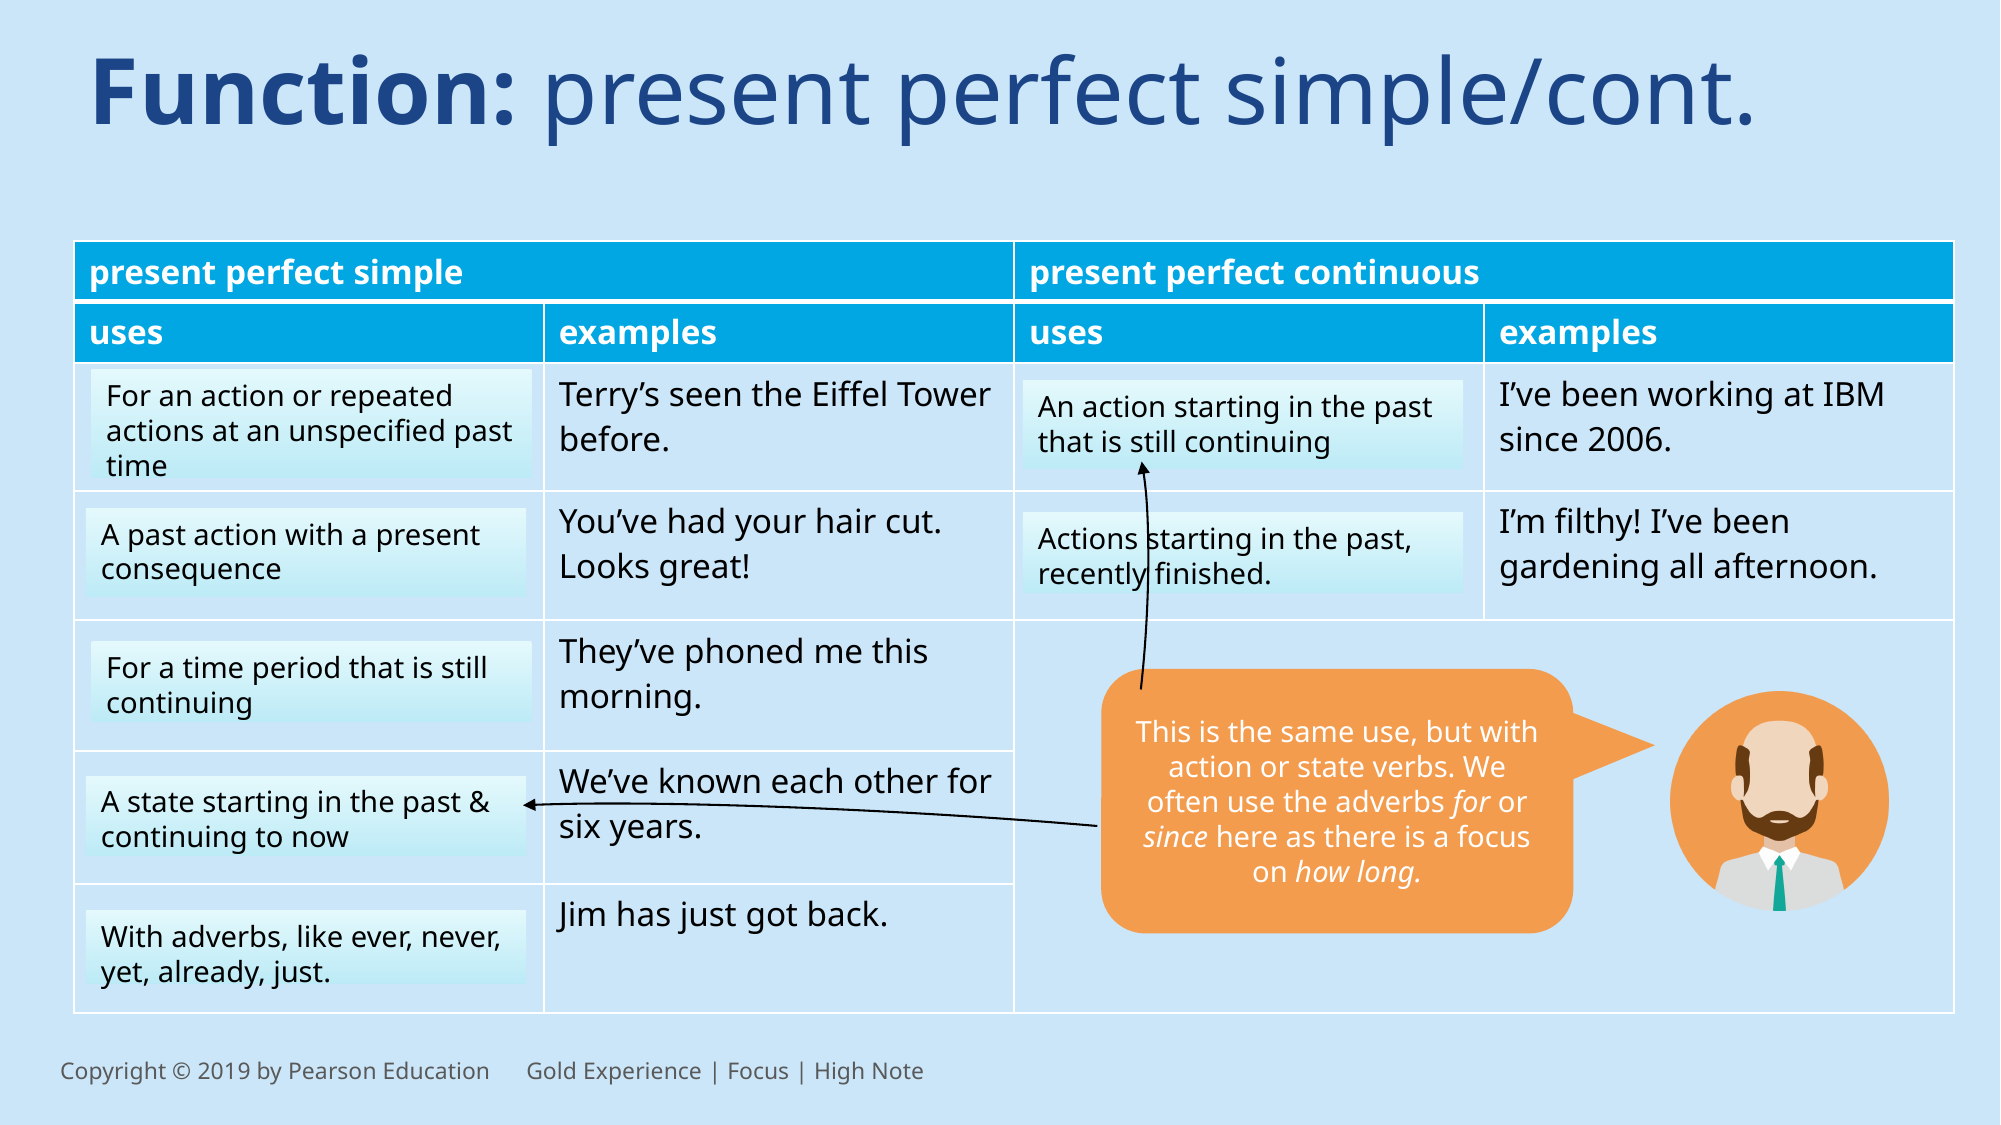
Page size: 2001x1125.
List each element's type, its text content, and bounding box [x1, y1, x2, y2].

text_box [1116, 461, 1150, 690]
table_cell Terry’s seen the Eiffel Tower before. [545, 364, 1013, 490]
text_box Actions starting in the past, recently finished. [1148, 512, 1464, 593]
table_cell [1015, 621, 1953, 1012]
text_box An action starting in the past that is still continuing [1022, 380, 1464, 469]
table_cell examples [545, 304, 1013, 362]
table_cell examples [1485, 304, 1953, 362]
table_cell [75, 364, 543, 490]
footer Copyright © 2019 by Pearson Education Gold Experience | Focus | High Note [45, 1040, 1084, 1101]
text_box A state starting in the past & continuing to now [85, 776, 527, 856]
text_box Actions starting in the past, recently finished. [1022, 512, 1133, 593]
table_cell Jim has just got back. [545, 885, 1013, 1012]
picture [1670, 691, 1890, 911]
table_cell We’ve known each other for six years. [545, 808, 1013, 883]
table_cell We’ve known each other for six years. [545, 752, 1013, 819]
text_box Function: present perfect simple/cont. [73, 37, 1839, 253]
table_cell [1147, 492, 1483, 619]
text_box This is the same use, but with action or state verbs. We often use the adverbs for or since here as there is a focus on how long. [1101, 668, 1655, 934]
table_header present perfect continuous [1015, 242, 1953, 299]
table_cell You’ve had your hair cut. Looks great! [545, 492, 1013, 619]
text_box With adverbs, like ever, never, yet, already, just. [85, 910, 527, 984]
table_cell [75, 885, 543, 1012]
table_cell [75, 752, 543, 883]
table_cell I’m filthy! I’ve been gardening all afternoon. [1485, 492, 1953, 619]
table_cell They’ve phoned me this morning. [545, 621, 1013, 750]
table_header present perfect simple [75, 253, 1013, 299]
text_box [522, 798, 1098, 842]
text_box For a time period that is still continuing [91, 641, 532, 722]
table_cell [75, 492, 543, 619]
table_cell [1015, 492, 1136, 619]
table_cell uses [75, 304, 543, 362]
text_box For an action or repeated actions at an unspecified past time [91, 369, 532, 478]
table_cell [1015, 364, 1483, 490]
text_box A past action with a present consequence [85, 508, 527, 597]
table_cell uses [1015, 304, 1483, 362]
table_cell [75, 621, 543, 750]
table_cell I’ve been working at IBM since 2006. [1485, 364, 1953, 490]
